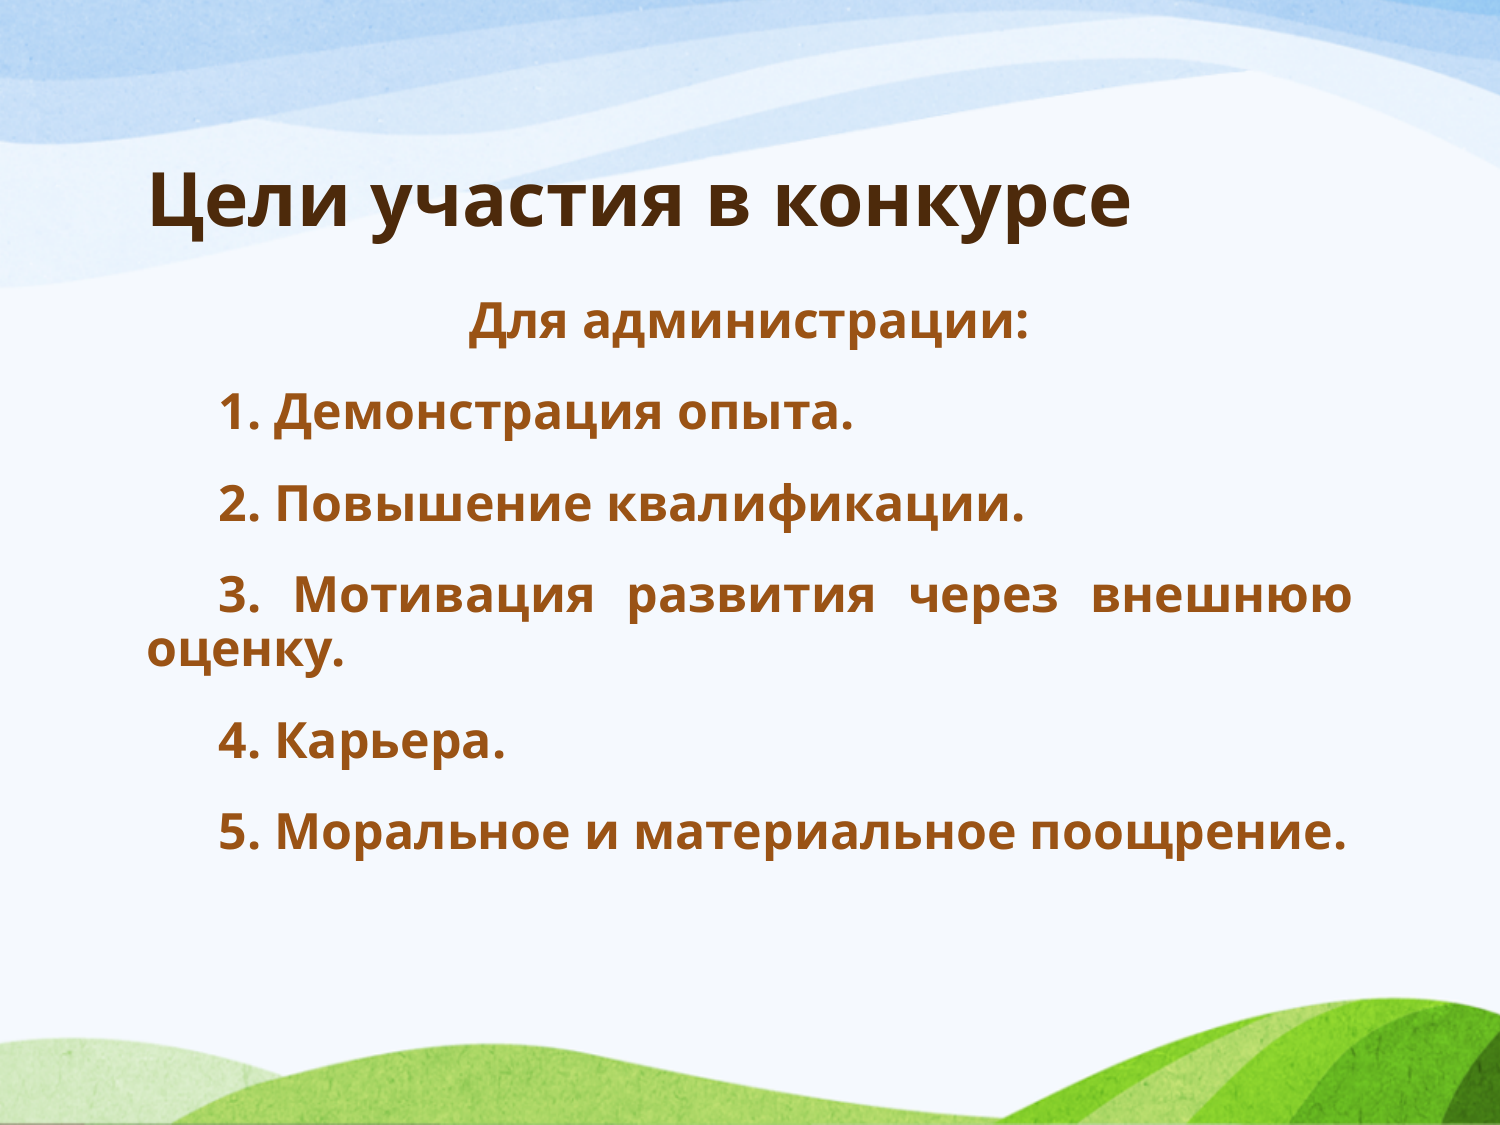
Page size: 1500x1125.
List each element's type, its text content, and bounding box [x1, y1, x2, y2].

picture [0, 0, 1500, 1125]
title Цели участия в конкурсе [131, 50, 1369, 250]
list Для администрации: 1. Демонстрация опыта. 2. Повышение квалификации. 3. Мотивация развития через внешнюю оценку. 4. Карьера. 5. Моральное и материальное поощрение. [131, 287, 1369, 982]
